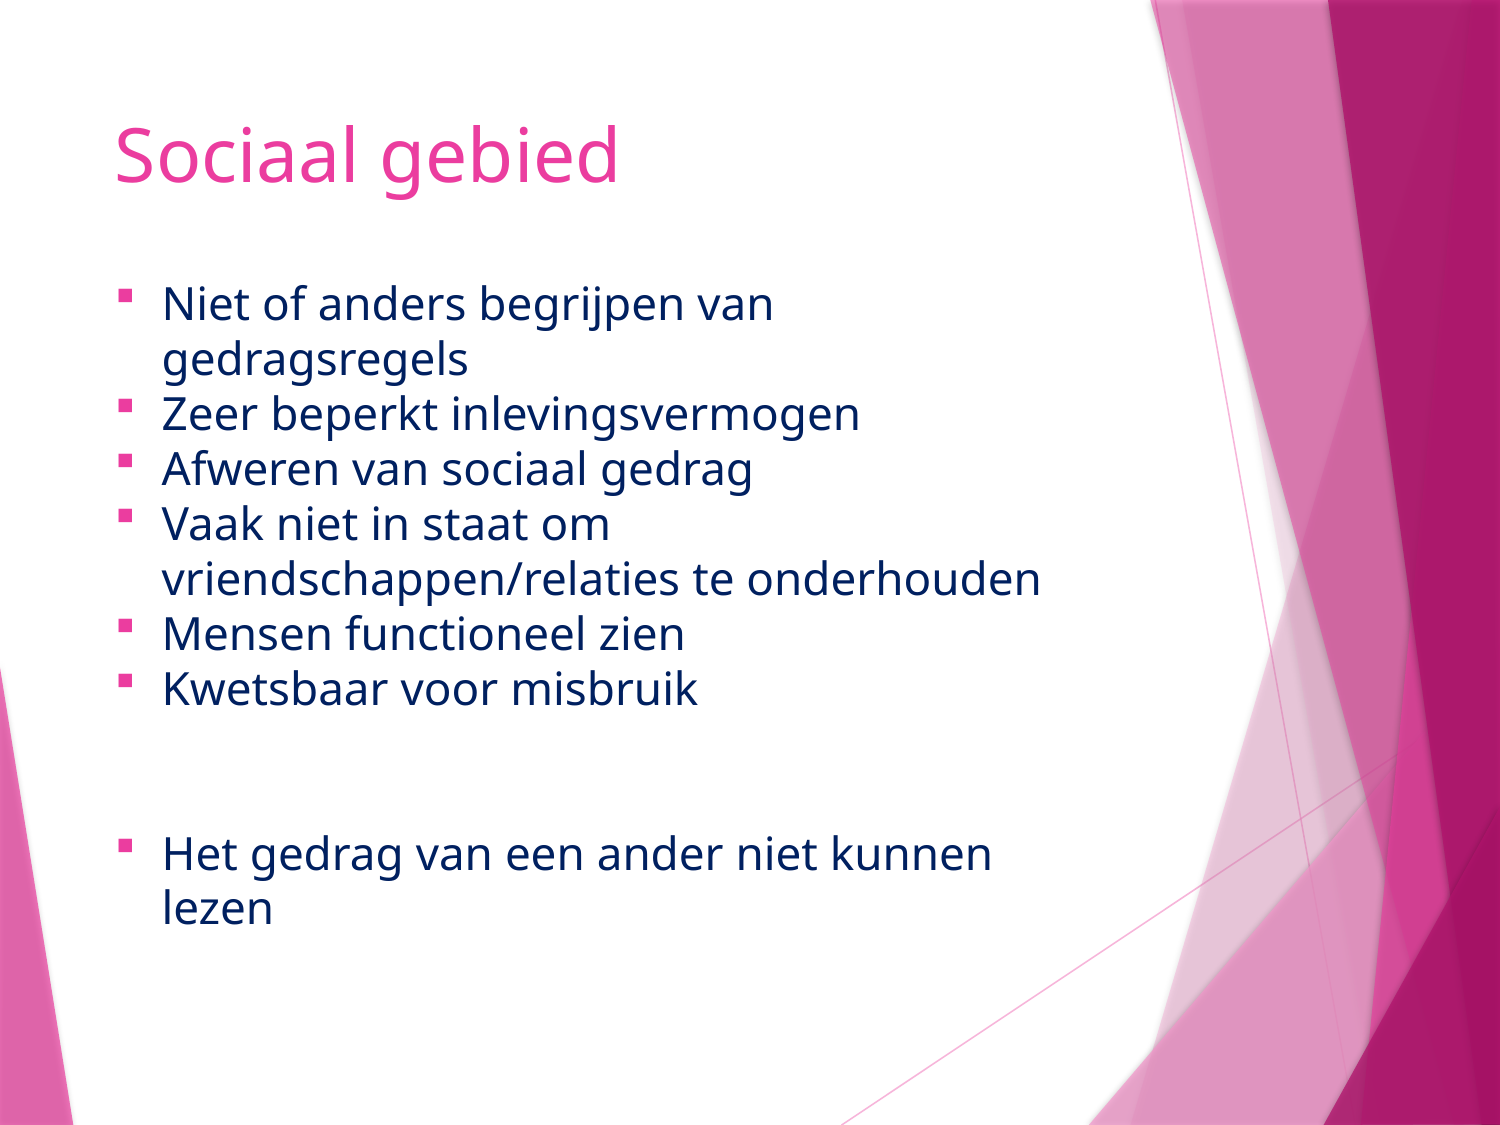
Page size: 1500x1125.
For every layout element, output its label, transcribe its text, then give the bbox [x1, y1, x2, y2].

text_box Niet of anders begrijpen van gedragsregels Zeer beperkt inlevingsvermogen Afweren van sociaal gedrag Vaak niet in staat om vriendschappen/relaties te onderhouden Mensen functioneel zien Kwetsbaar voor misbruik Het gedrag van een ander niet kunnen lezen [99, 267, 1093, 942]
title Sociaal gebied [99, 99, 1142, 317]
